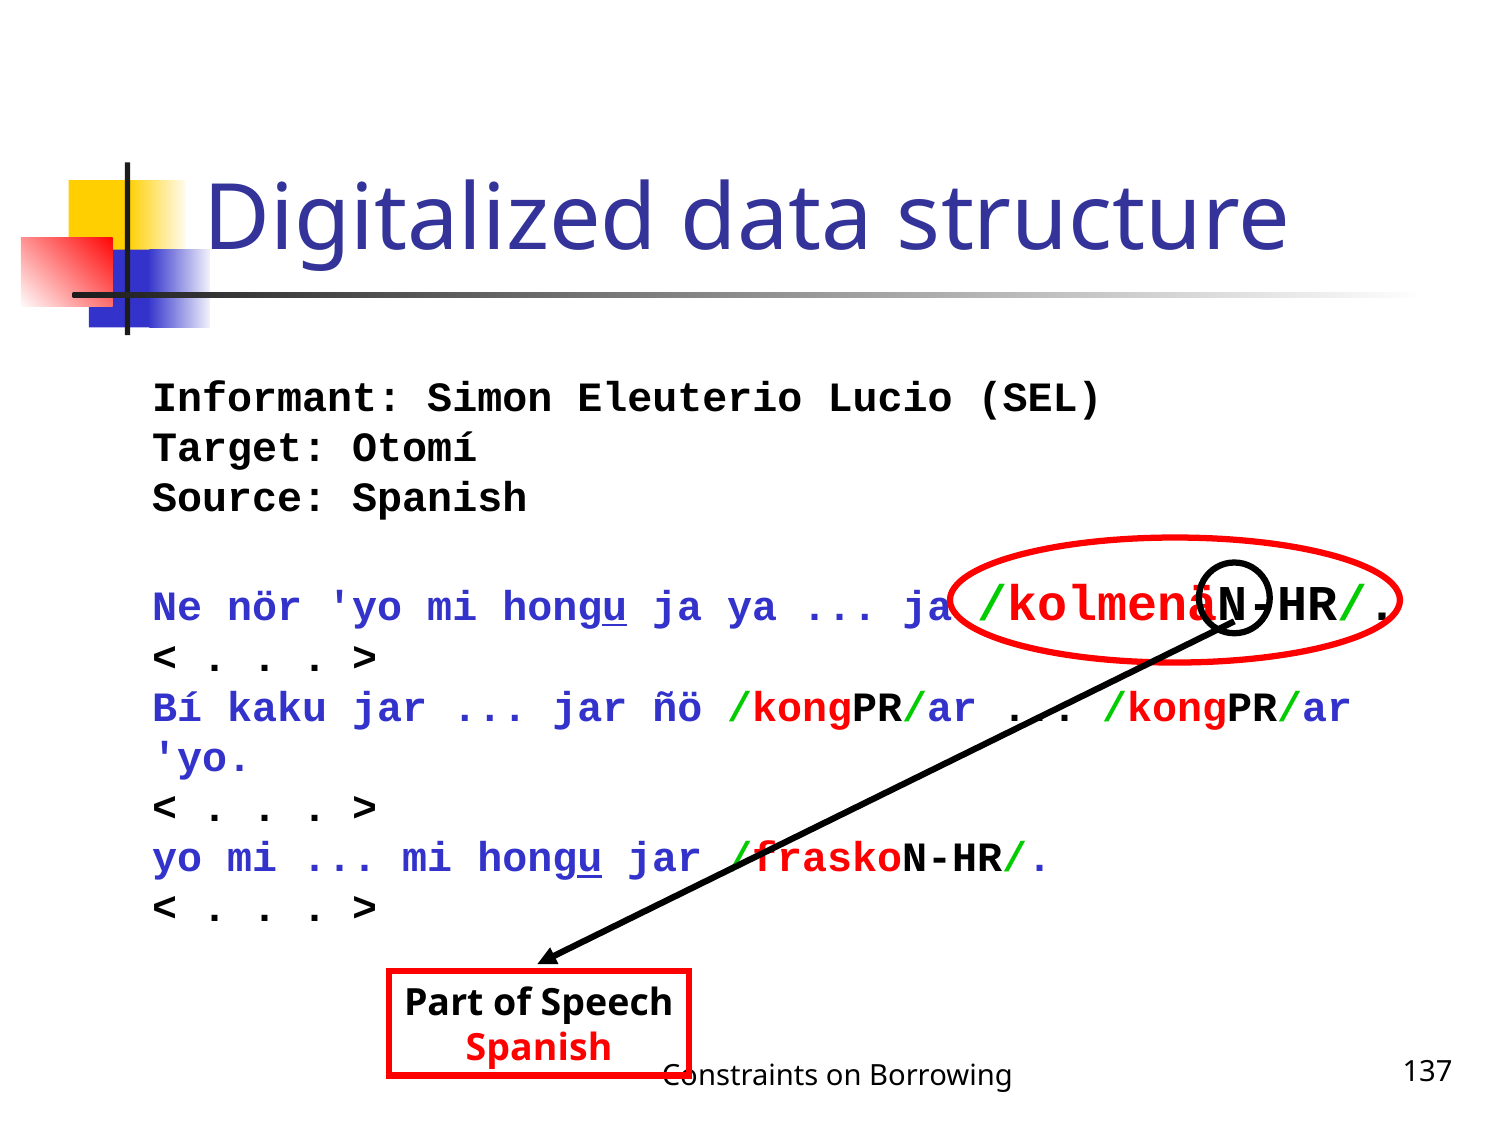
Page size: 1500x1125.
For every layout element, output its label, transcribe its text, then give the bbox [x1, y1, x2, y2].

text_box Informant: Simon Eleuterio Lucio (SEL) Target: Otomí Source: Spanish Ne nör 'yo mi hongu ja ya ... ja /kolmenäN-HR/. < . . . > Bí kaku jar ... jar ñö /kongPR/ar ... /kongPR/ar 'yo. < . . . > yo mi ... mi hongu jar /fraskoN-HR/. < . . . > [137, 362, 1425, 938]
slide_number 137 [1154, 1023, 1468, 1100]
text_box [537, 629, 1217, 965]
text_box [1198, 562, 1270, 634]
footer Constraints on Borrowing [599, 1023, 1076, 1100]
title Digitalized data structure [188, 34, 1468, 276]
text_box Part of Speech Spanish [389, 970, 689, 1076]
text_box [949, 537, 1400, 663]
